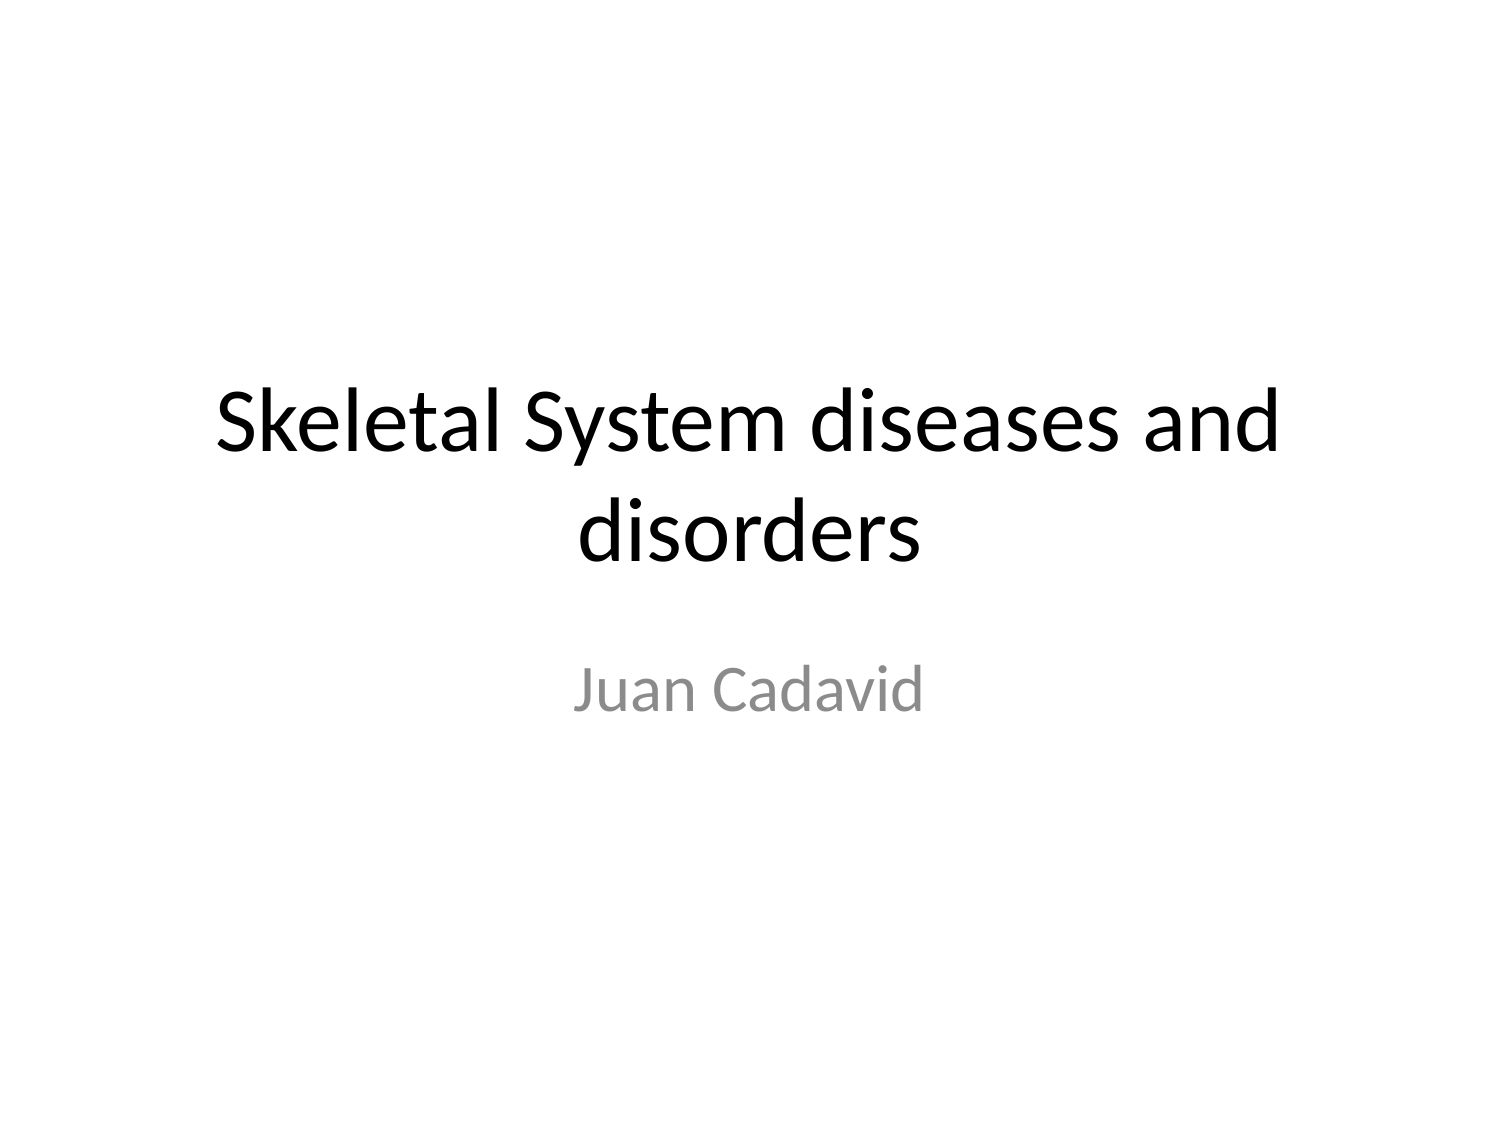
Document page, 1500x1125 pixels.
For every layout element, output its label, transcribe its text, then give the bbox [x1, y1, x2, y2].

subtitle Juan Cadavid [225, 637, 1275, 925]
title Skeletal System diseases and disorders [112, 349, 1388, 591]
